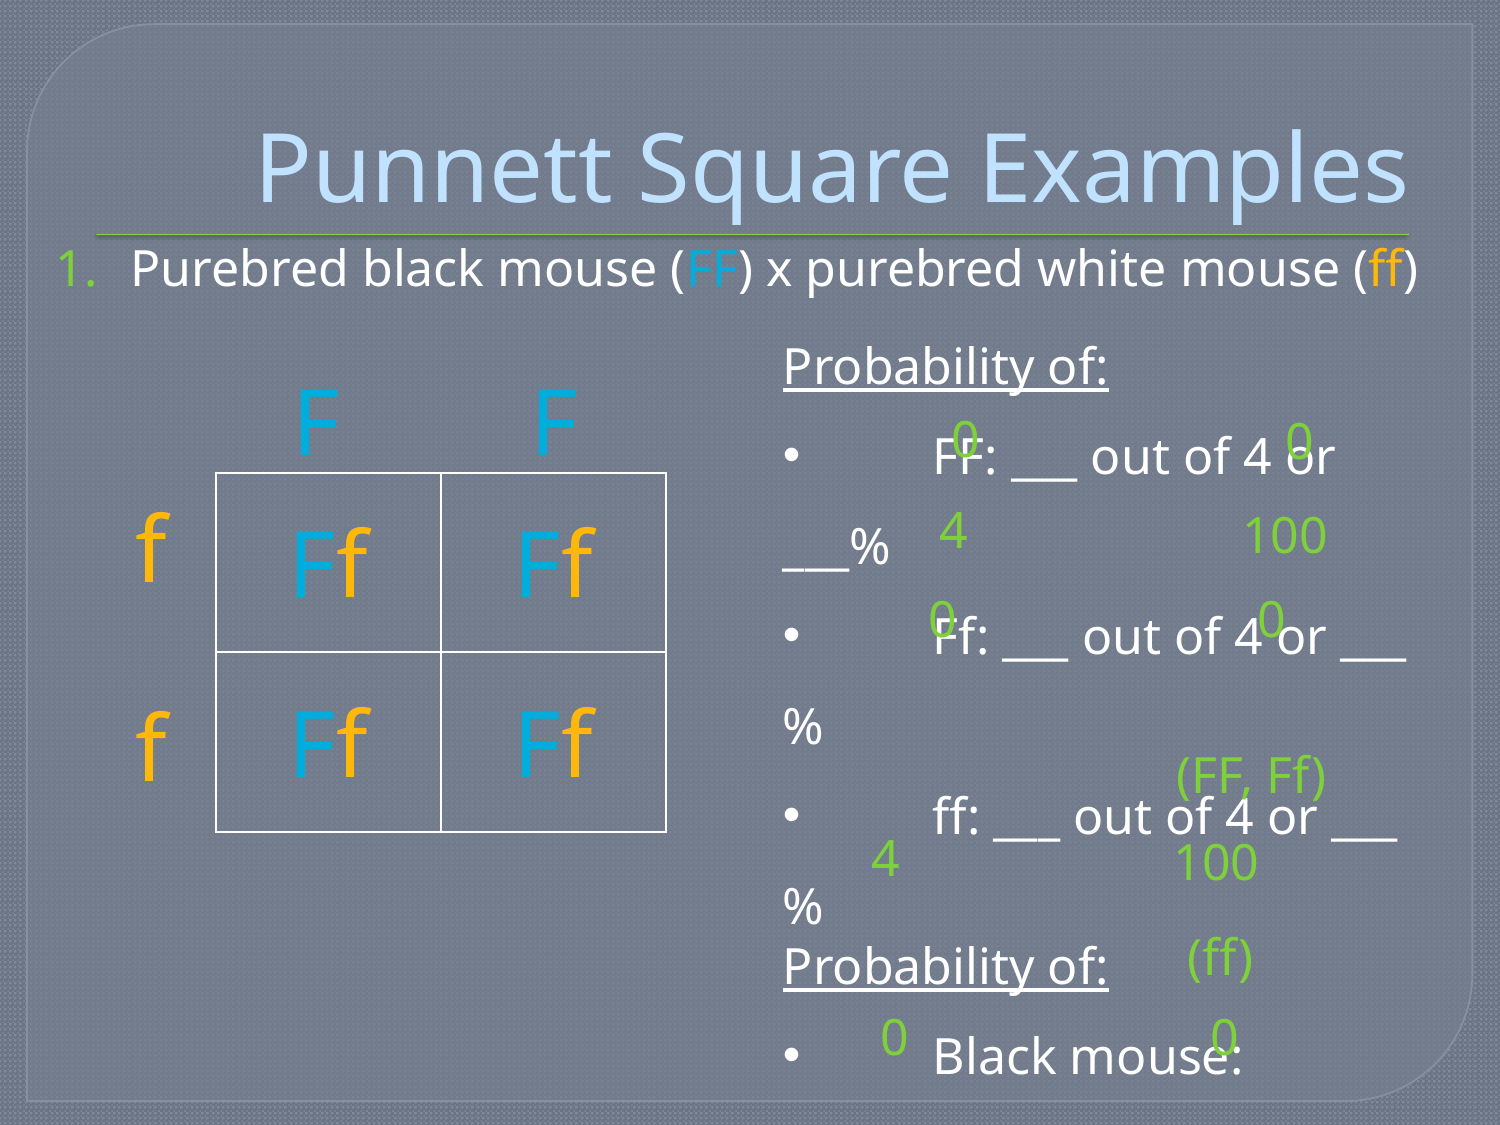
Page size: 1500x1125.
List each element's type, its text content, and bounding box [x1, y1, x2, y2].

text_box 100 [1227, 496, 1362, 571]
table_cell [217, 653, 440, 831]
text_box 0 [865, 998, 1000, 1074]
text_box (ff) [1172, 918, 1269, 993]
text_box 100 [1159, 823, 1294, 899]
text_box (FF, Ff) [1161, 735, 1342, 811]
text_box 4 [924, 491, 1060, 567]
text_box 0 [1270, 402, 1405, 477]
text_box 0 [936, 399, 1071, 475]
list Purebred black mouse (FF) x purebred white mouse (ff) [40, 229, 1466, 1013]
title Punnett Square Examples [75, 41, 1425, 229]
table_header [217, 474, 440, 651]
text_box F F [254, 356, 621, 472]
text_box 0 [1243, 580, 1378, 655]
table_cell [442, 653, 665, 831]
text_box 4 [856, 818, 991, 894]
text_box 0 [1195, 998, 1330, 1074]
text_box Probability of: FF: ___ out of 4 or ___% Ff: ___ out of 4 or ___% ff: ___ out of 4 or ___% Probability of: Black mouse: ___ out of 4 or ___% White mouse: ___ out of 4 or ___% [768, 327, 1425, 1125]
text_box f f [96, 482, 215, 808]
text_box 0 [913, 580, 1048, 655]
table_header [442, 474, 665, 651]
